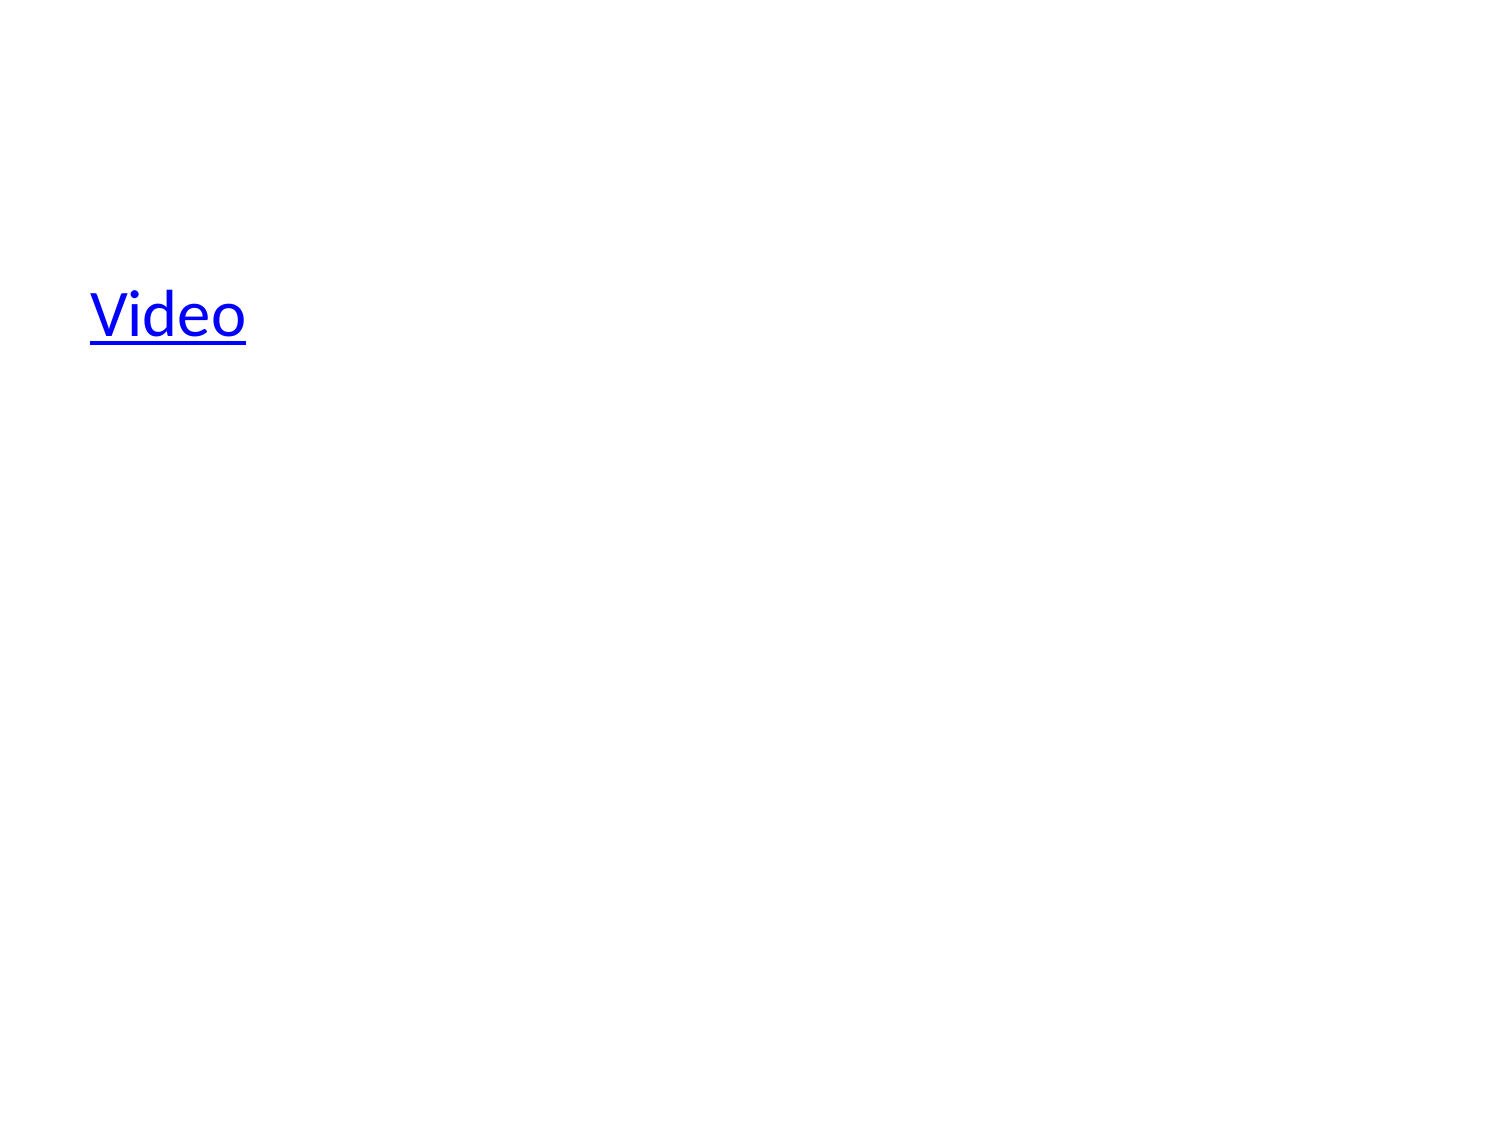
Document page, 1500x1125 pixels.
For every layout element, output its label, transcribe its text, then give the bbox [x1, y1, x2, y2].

list Video [75, 262, 1425, 1005]
